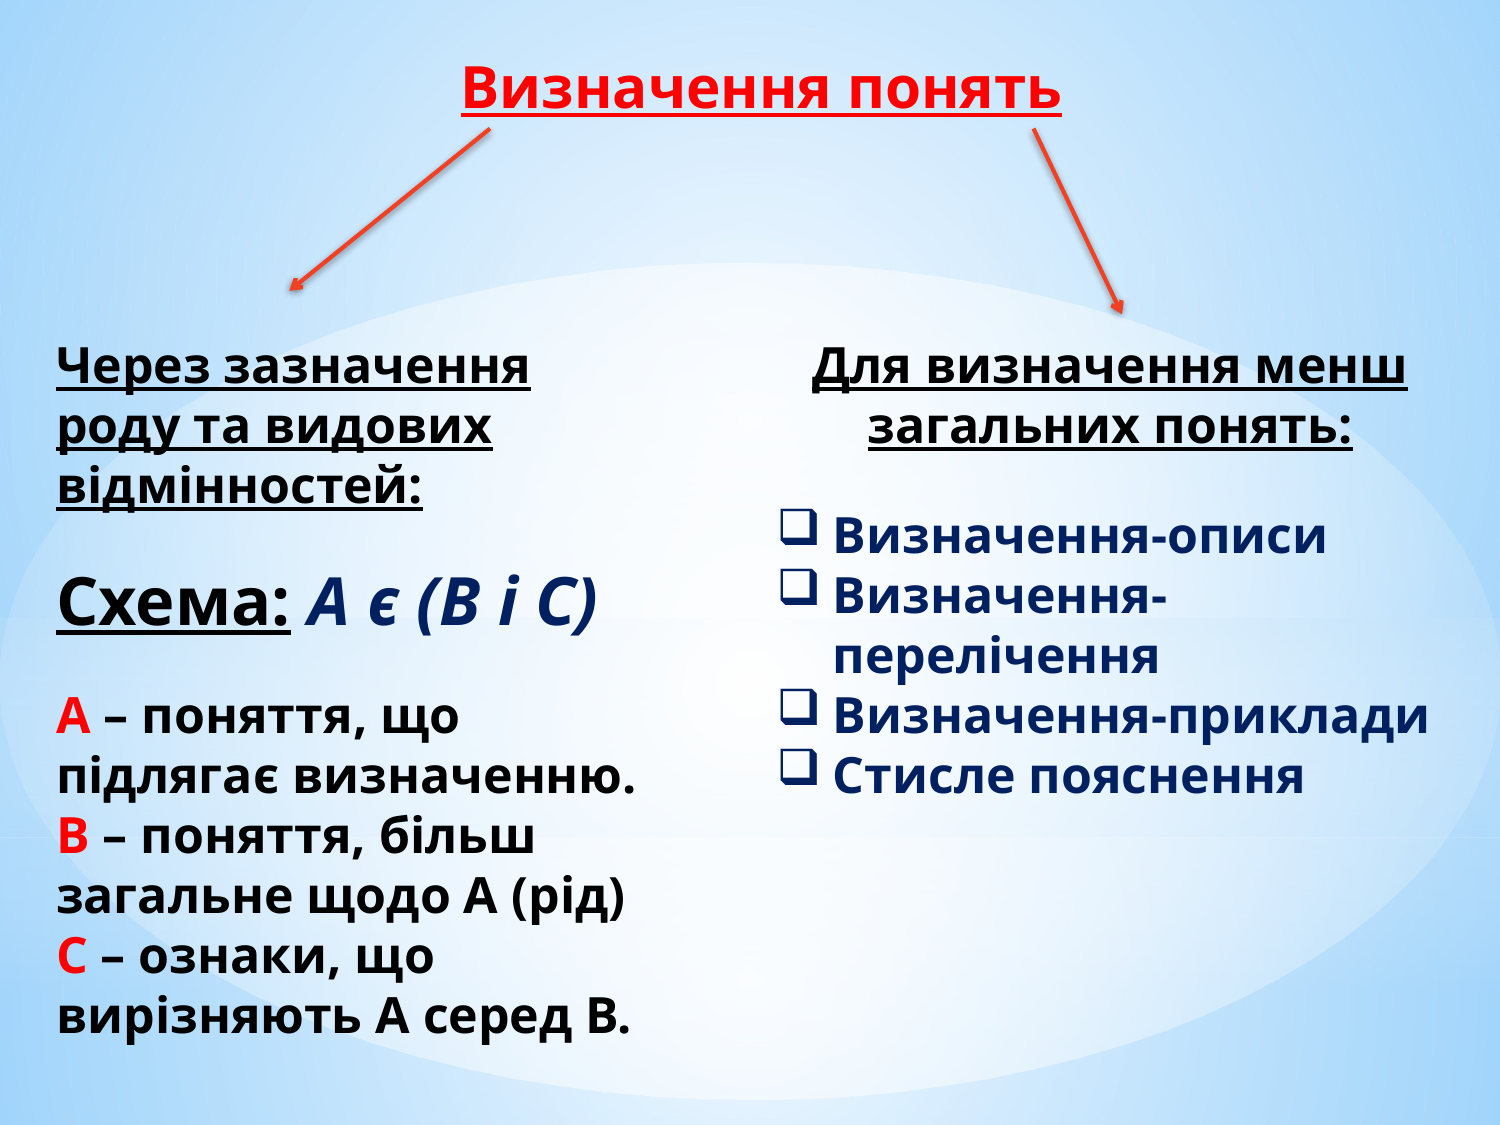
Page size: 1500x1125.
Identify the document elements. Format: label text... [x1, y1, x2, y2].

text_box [1033, 128, 1123, 315]
text_box Через зазначення роду та видових відмінностей: Схема: А є (В і С) А – поняття, що підлягає визначенню. В – поняття, більш загальне щодо А (рід) С – ознаки, що вирізняють А серед В. [41, 326, 656, 1051]
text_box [288, 128, 491, 291]
text_box Для визначення менш загальних понять: Визначення-описи Визначення-перелічення Визначення-приклади Стисле пояснення [761, 326, 1459, 861]
text_box Визначення понять [218, 42, 1306, 128]
